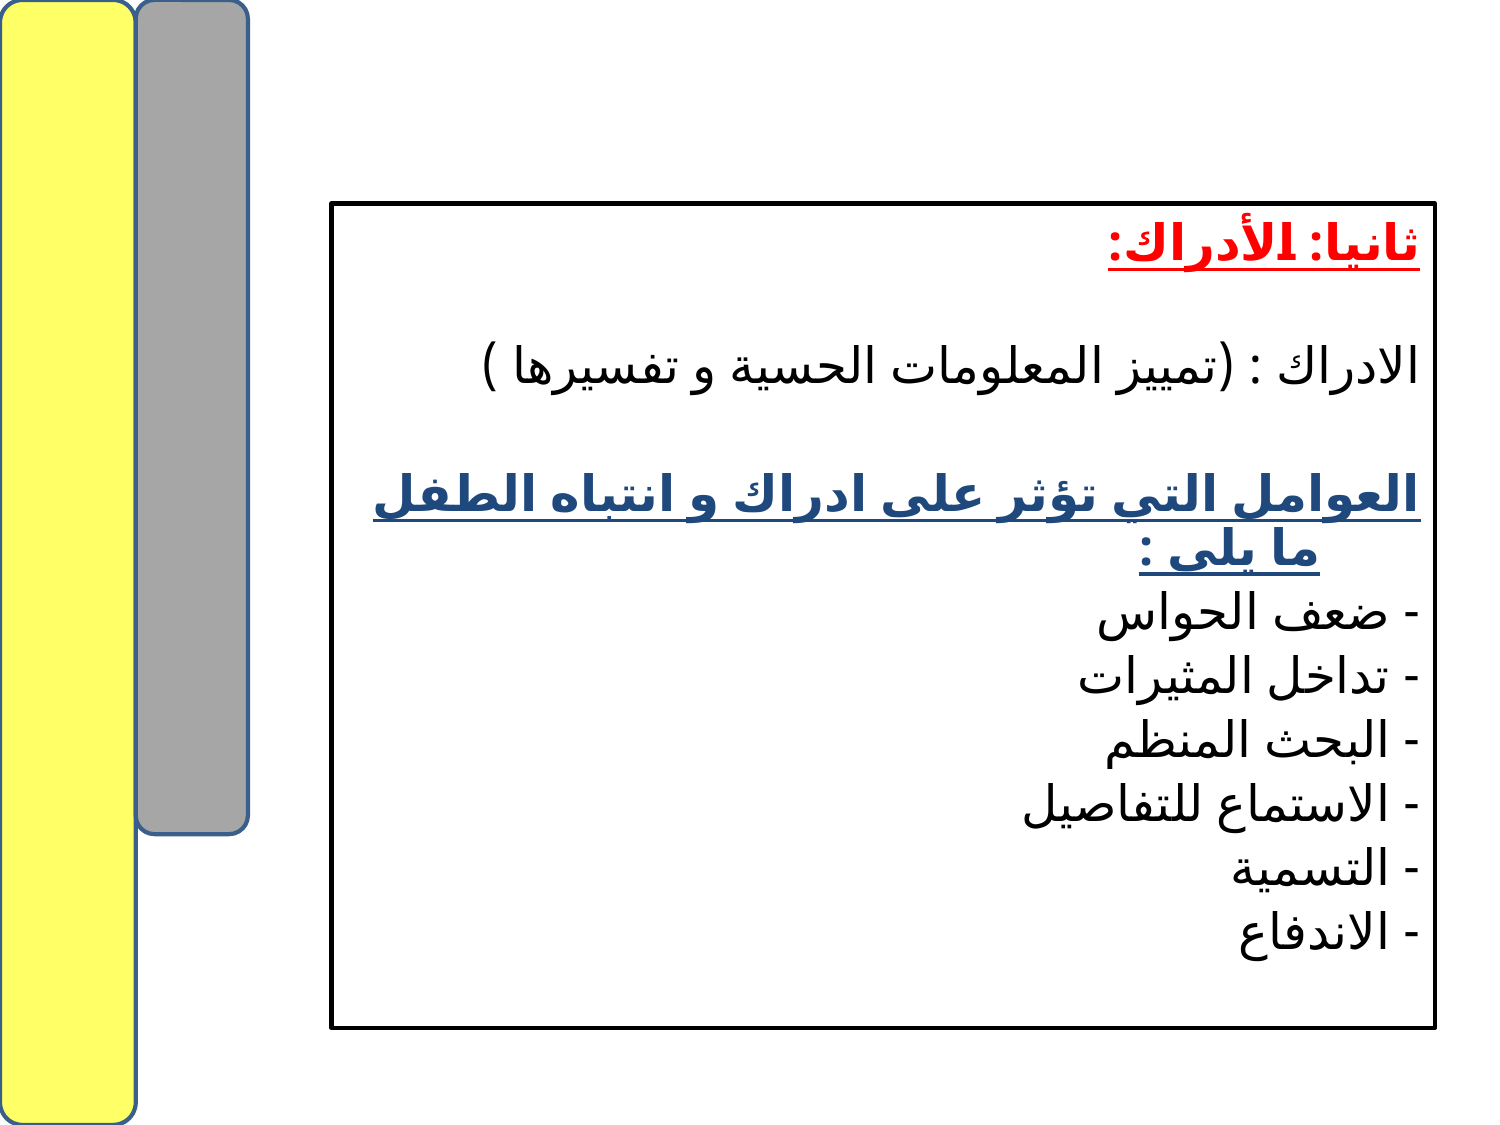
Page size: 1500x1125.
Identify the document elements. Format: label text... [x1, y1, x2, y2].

text_box [133, 0, 251, 837]
text_box ثانيا: الأدراك: الادراك : (تمييز المعلومات الحسية و تفسيرها ) العوامل التي تؤثر على ادراك و انتباه الطفل ما يلى : - ضعف الحواس - تداخل المثيرات - البحث المنظم - الاستماع للتفاصيل - التسمية - الاندفاع [329, 201, 1437, 1030]
text_box [0, 0, 138, 1125]
